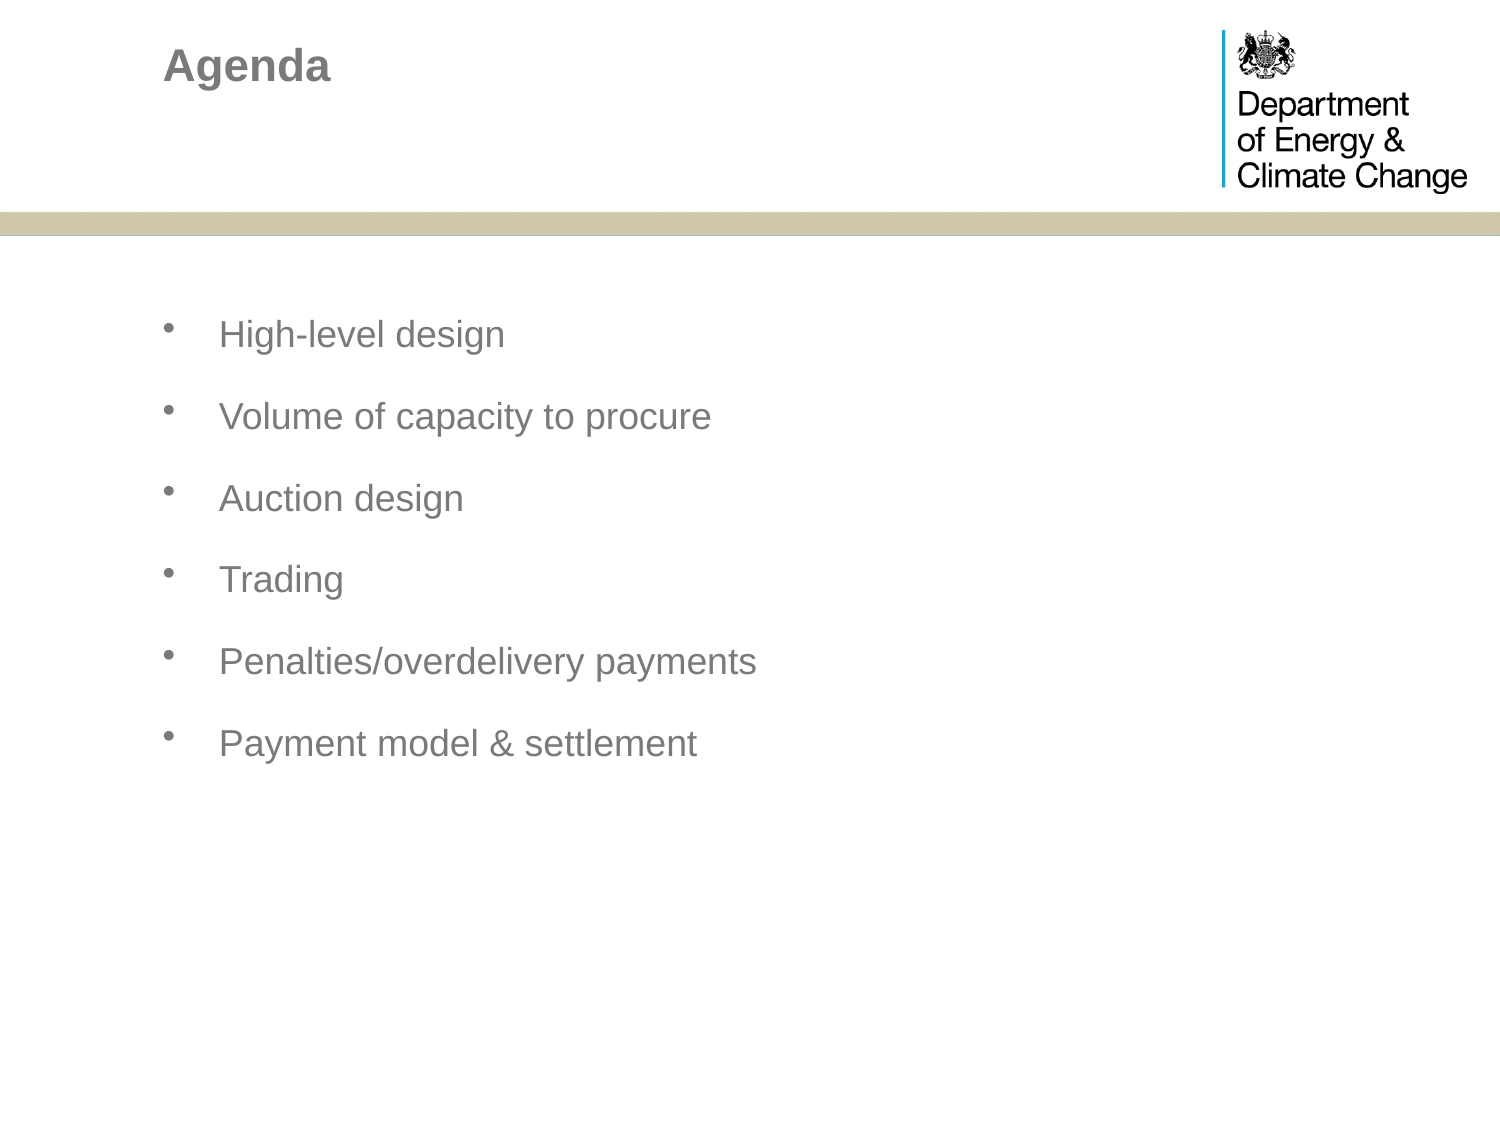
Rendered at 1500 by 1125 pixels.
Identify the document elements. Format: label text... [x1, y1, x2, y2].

title Agenda [147, 27, 1034, 112]
picture [1222, 30, 1467, 194]
picture [0, 208, 1500, 236]
list High-level design Volume of capacity to procure Auction design Trading Penalties/overdelivery payments Payment model & settlement [147, 302, 1234, 965]
